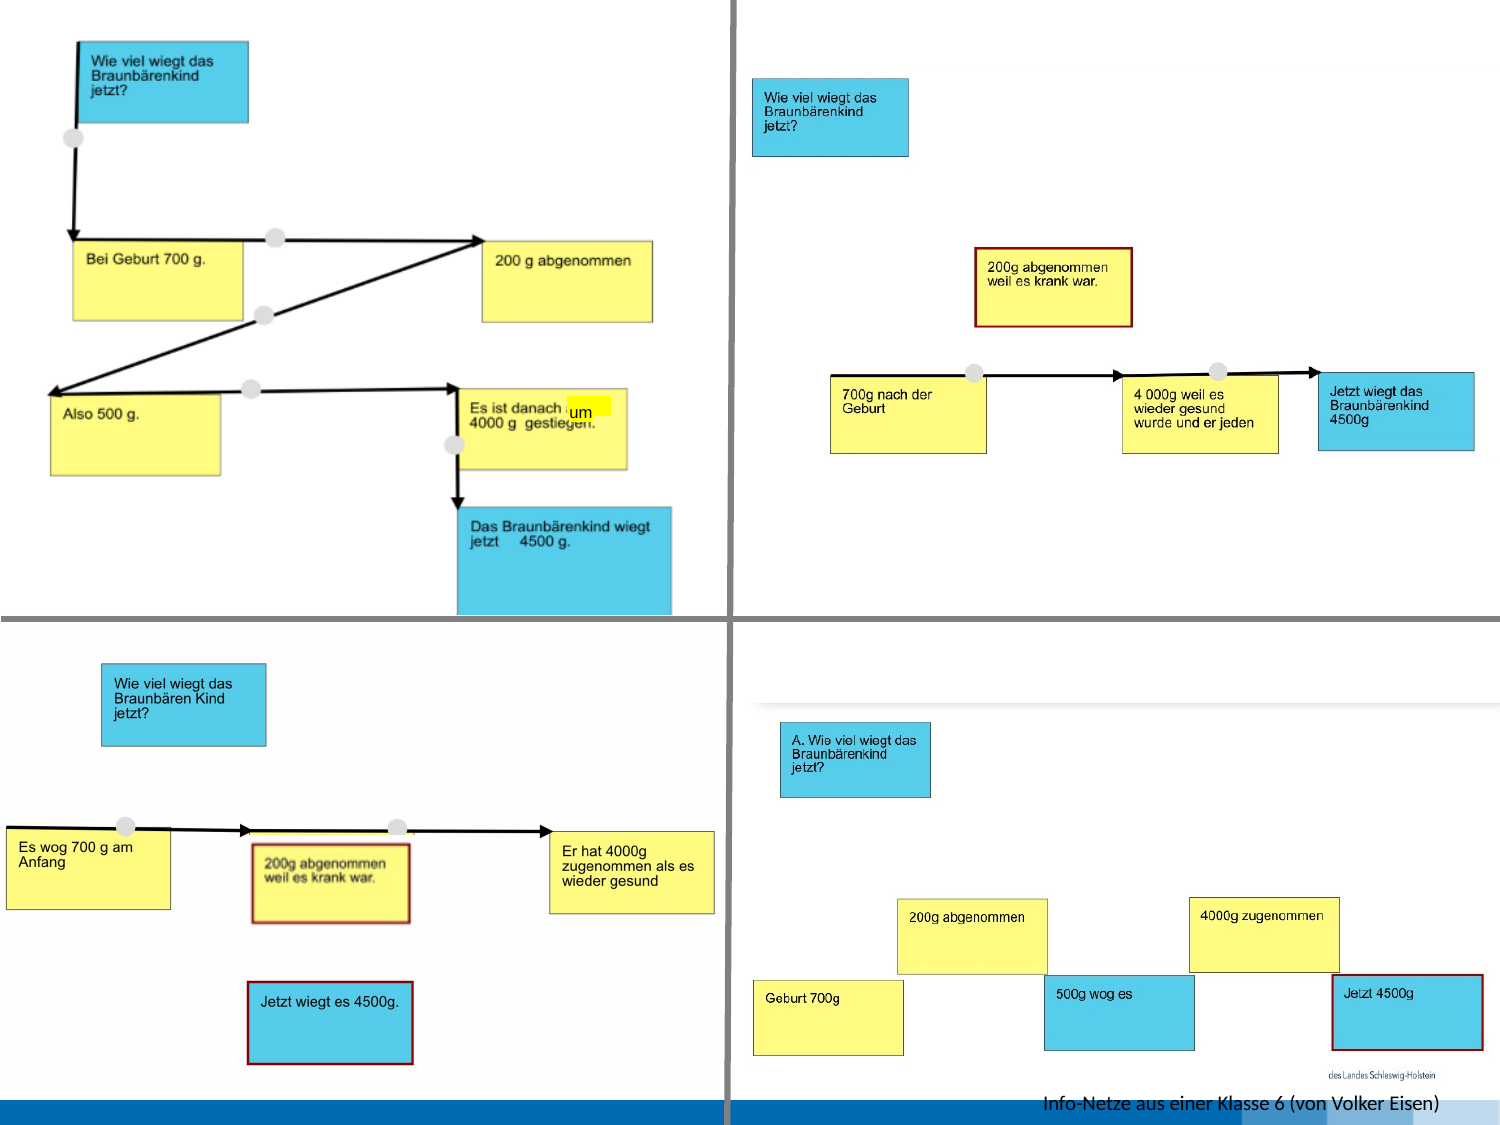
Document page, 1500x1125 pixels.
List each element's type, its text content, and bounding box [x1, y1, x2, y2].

picture [734, 1100, 1500, 1125]
picture [735, 66, 1500, 461]
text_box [727, 0, 734, 1125]
picture [0, 620, 718, 1085]
picture [0, 0, 718, 618]
text_box Info-Netze aus einer Klasse 6 (von Volker Eisen) [1028, 1084, 1500, 1123]
picture [750, 703, 1500, 1081]
picture [0, 1100, 724, 1125]
